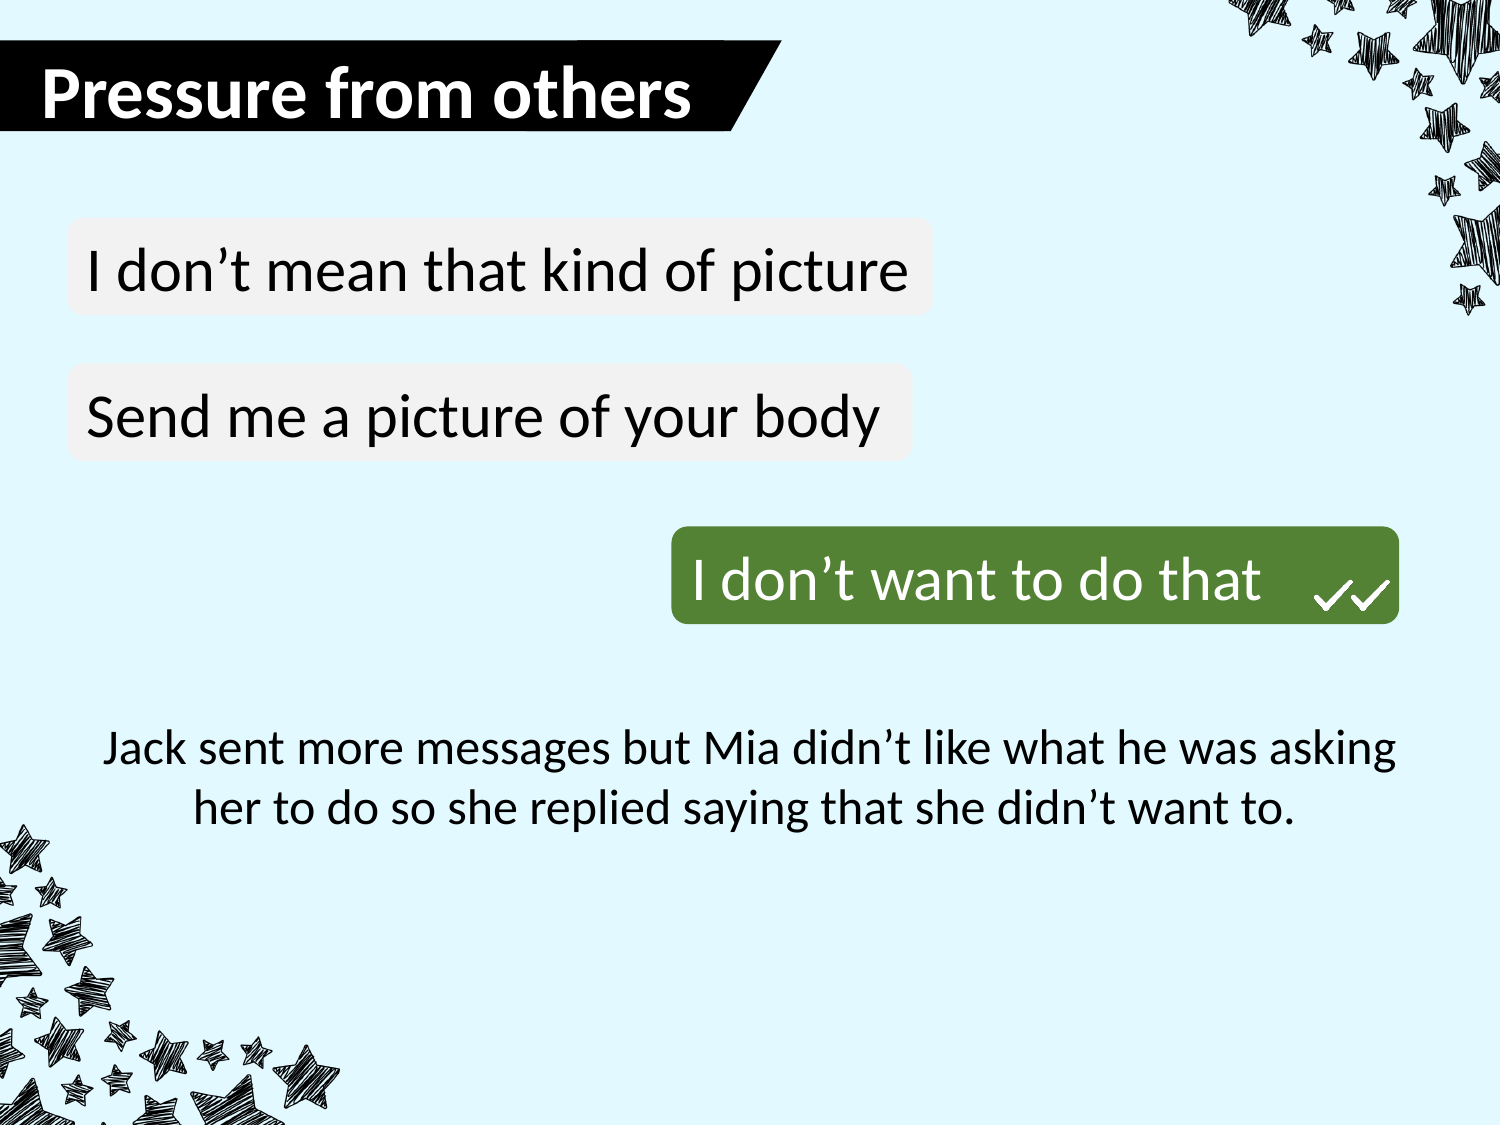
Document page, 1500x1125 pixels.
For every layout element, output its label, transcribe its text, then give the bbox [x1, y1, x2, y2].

text_box I don’t want to do that [670, 525, 1401, 626]
text_box Jack sent more messages but Mia didn’t like what he was asking her to do so she replied saying that she didn’t want to. [67, 706, 1433, 842]
picture [0, 824, 340, 1125]
picture [1228, 0, 1500, 356]
text_box Send me a picture of your body [66, 362, 914, 463]
text_box I don’t mean that kind of picture [66, 216, 935, 317]
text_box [0, 29, 913, 138]
picture [1303, 565, 1400, 625]
